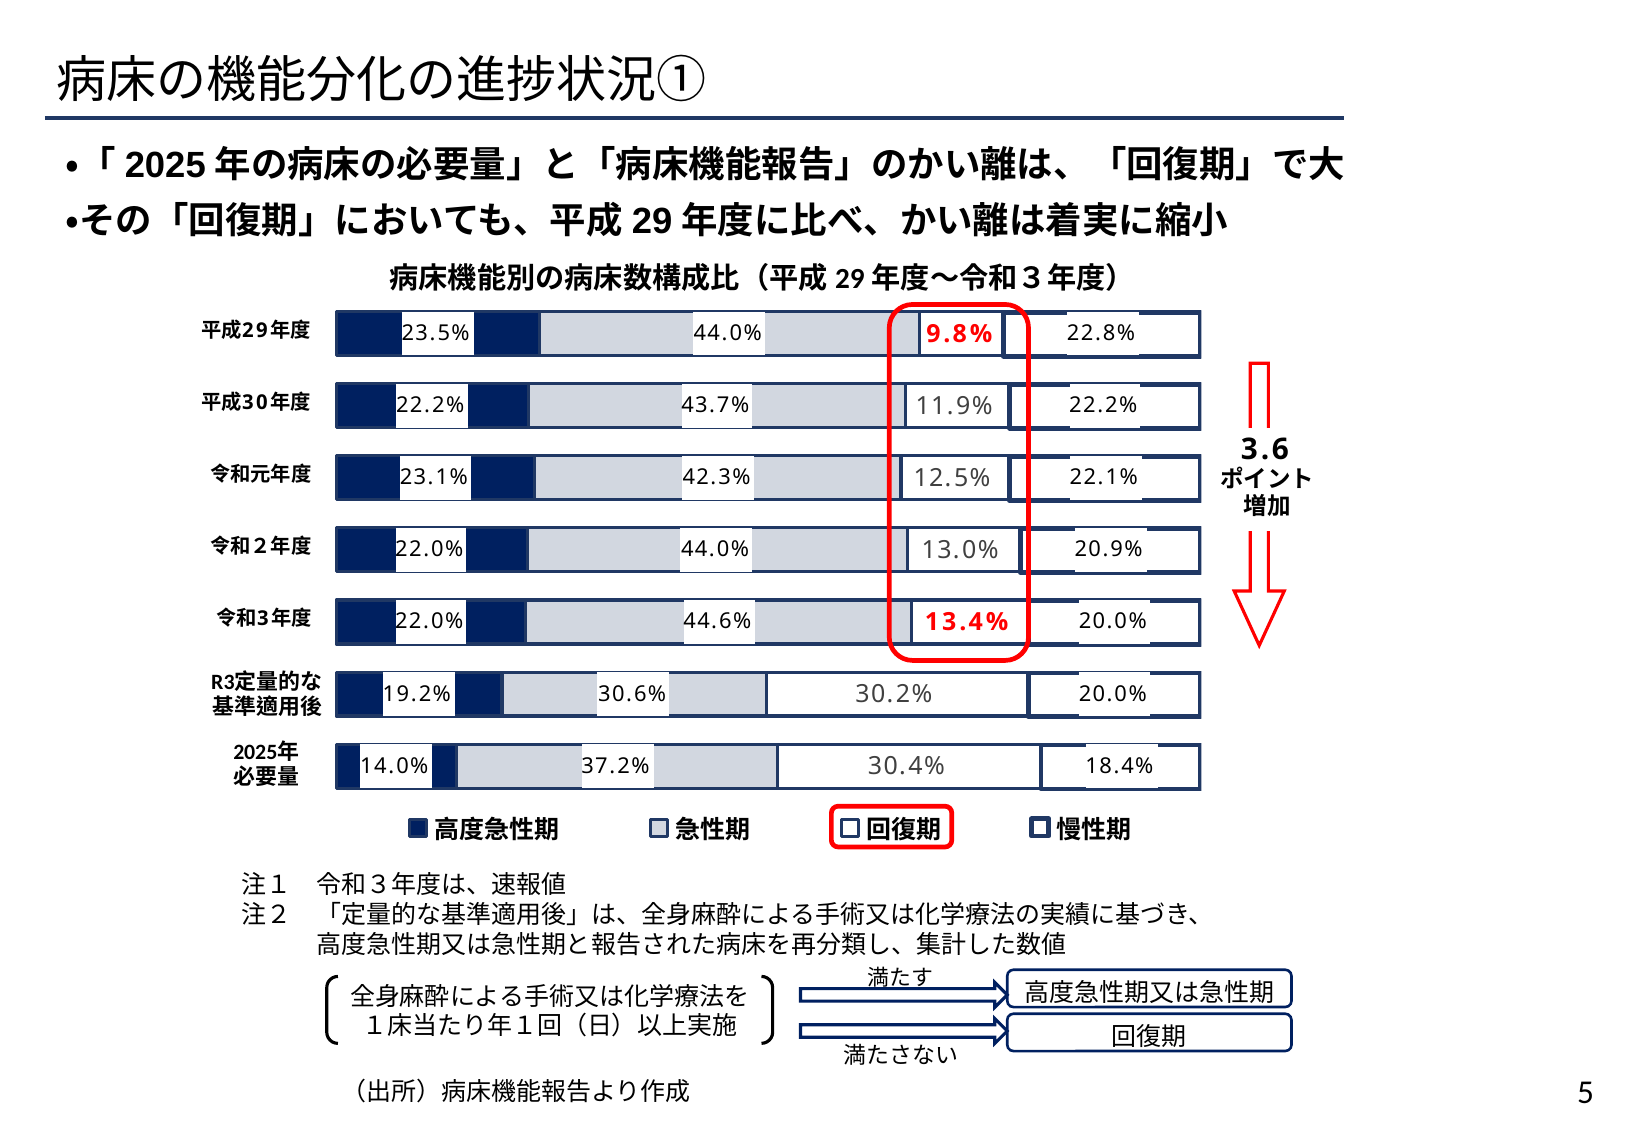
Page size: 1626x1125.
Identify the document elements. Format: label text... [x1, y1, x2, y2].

text_box 病床機能別の病床数構成比（平成29年度～令和３年度） [374, 252, 1167, 275]
text_box （出所）病床機能報告より作成 [326, 1068, 843, 1113]
text_box 高度急性期又は急性期 [1008, 968, 1293, 1009]
title 病床の機能分化の進捗状況① [44, 32, 1344, 116]
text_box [800, 1018, 1008, 1075]
picture [175, 275, 1371, 864]
text_box 全身麻酔による手術又は化学療法を １床当たり年１回（日）以上実施 [326, 975, 774, 1044]
slide_number 5 [1243, 1059, 1609, 1120]
text_box ・「2025年の病床の必要量」と「病床機能報告」のかい離は、「回復期」で大 ・その「回復期」においても、平成29年度に比べ、かい離は着実に縮小 [65, 122, 1625, 247]
text_box 回復期 [1006, 1012, 1293, 1053]
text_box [800, 956, 1008, 1008]
text_box 注１ 令和３年度は、速報値 注２ 「定量的な基準適用後」は、全身麻酔による手術又は化学療法の実績に基づき、 高度急性期又は急性期と報告された病床を再分類し、集計した数値 [226, 864, 1319, 967]
